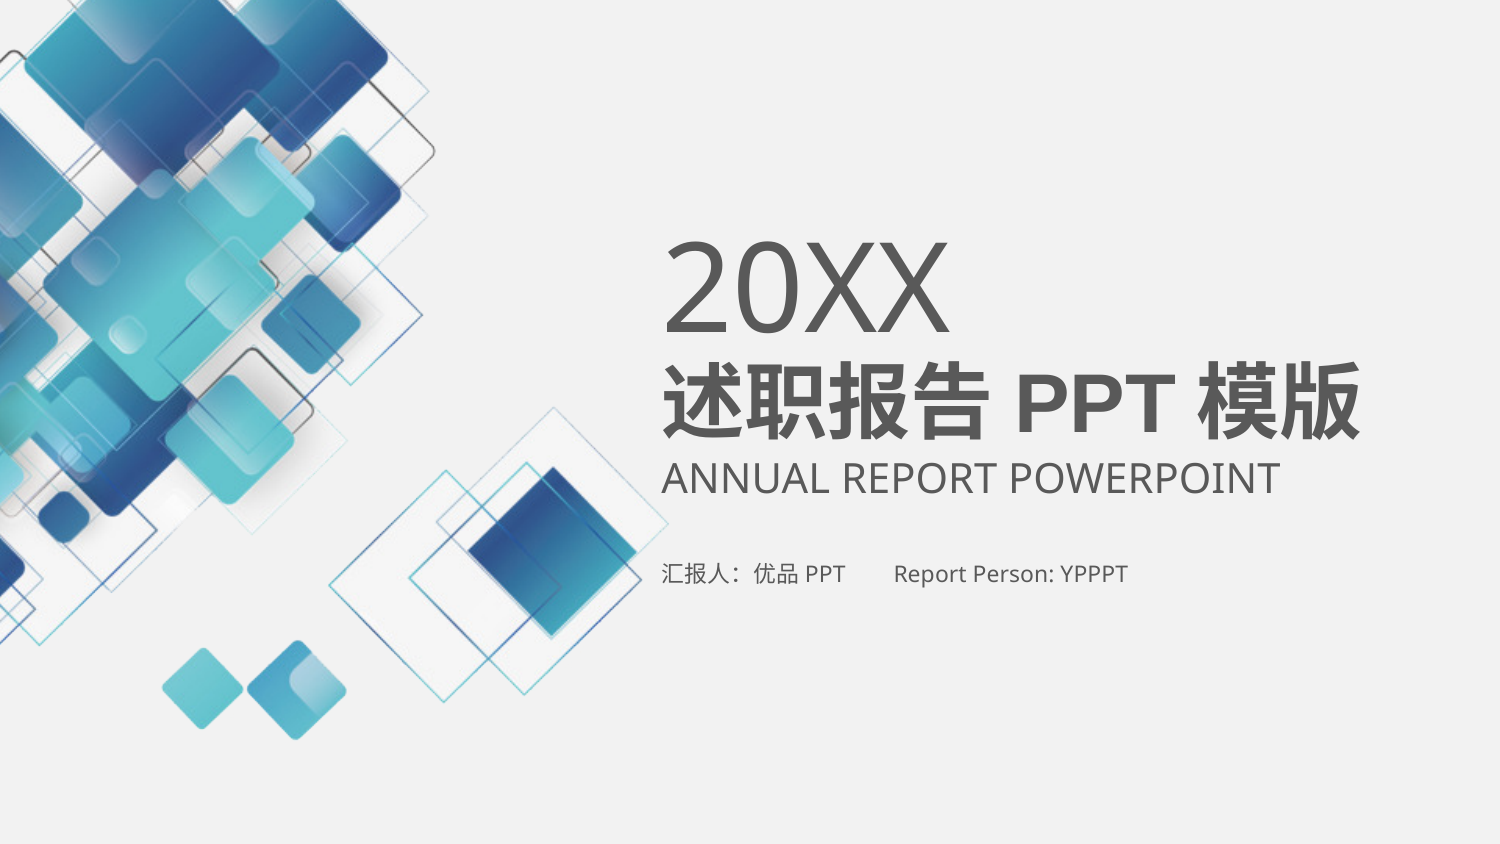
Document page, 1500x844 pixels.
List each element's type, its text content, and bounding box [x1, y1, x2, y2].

text_box 20XX [744, 207, 1069, 358]
picture [0, 0, 739, 753]
text_box 述职报告PPT模版 [744, 349, 1412, 450]
text_box 汇报人：优品PPT Report Person: YPPPT [744, 559, 1217, 588]
text_box ANNUAL REPORT POWERPOINT [744, 452, 1335, 503]
